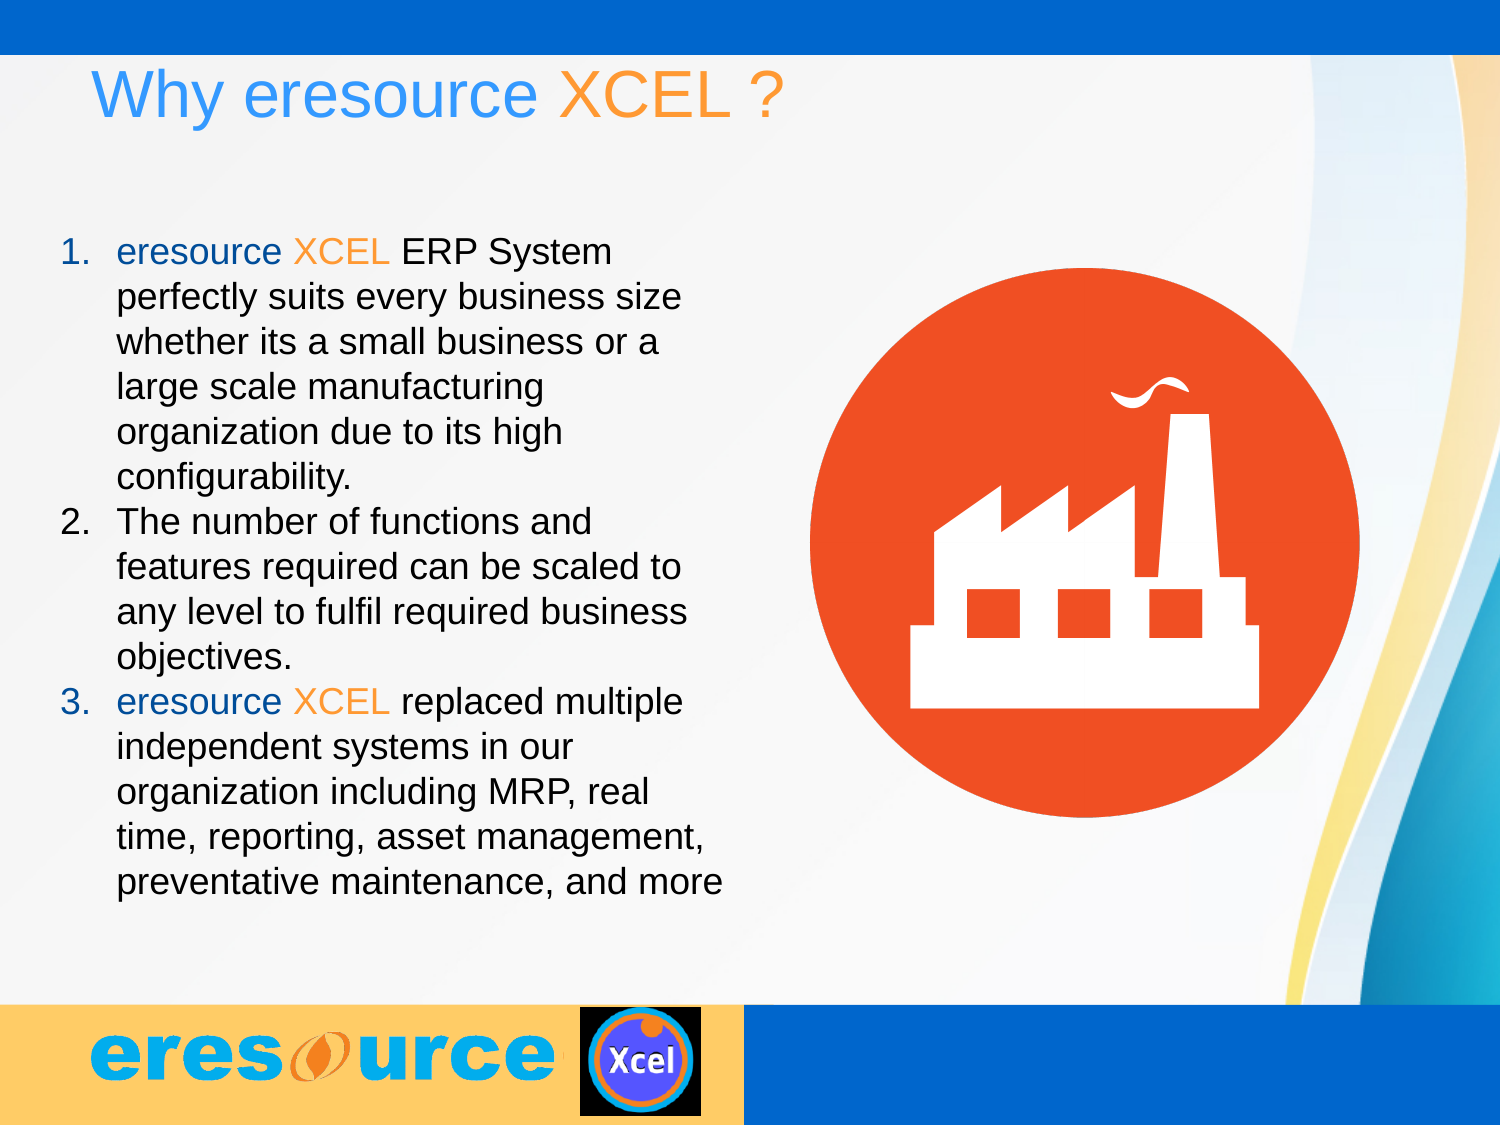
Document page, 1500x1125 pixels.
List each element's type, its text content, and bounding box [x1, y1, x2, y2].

picture [88, 1021, 564, 1090]
title Why eresource XCEL ? [76, 42, 1427, 139]
text_box eresource XCEL ERP System perfectly suits every business size whether its a small business or a large scale manufacturing organization due to its high configurability. The number of functions and features required can be scaled to any level to fulfil required business objectives. eresource XCEL replaced multiple independent systems in our organization including MRP, real time, reporting, asset management, preventative maintenance, and more [45, 219, 750, 955]
picture [594, 1014, 687, 1107]
picture [0, 55, 1500, 1004]
picture [580, 1007, 701, 1116]
